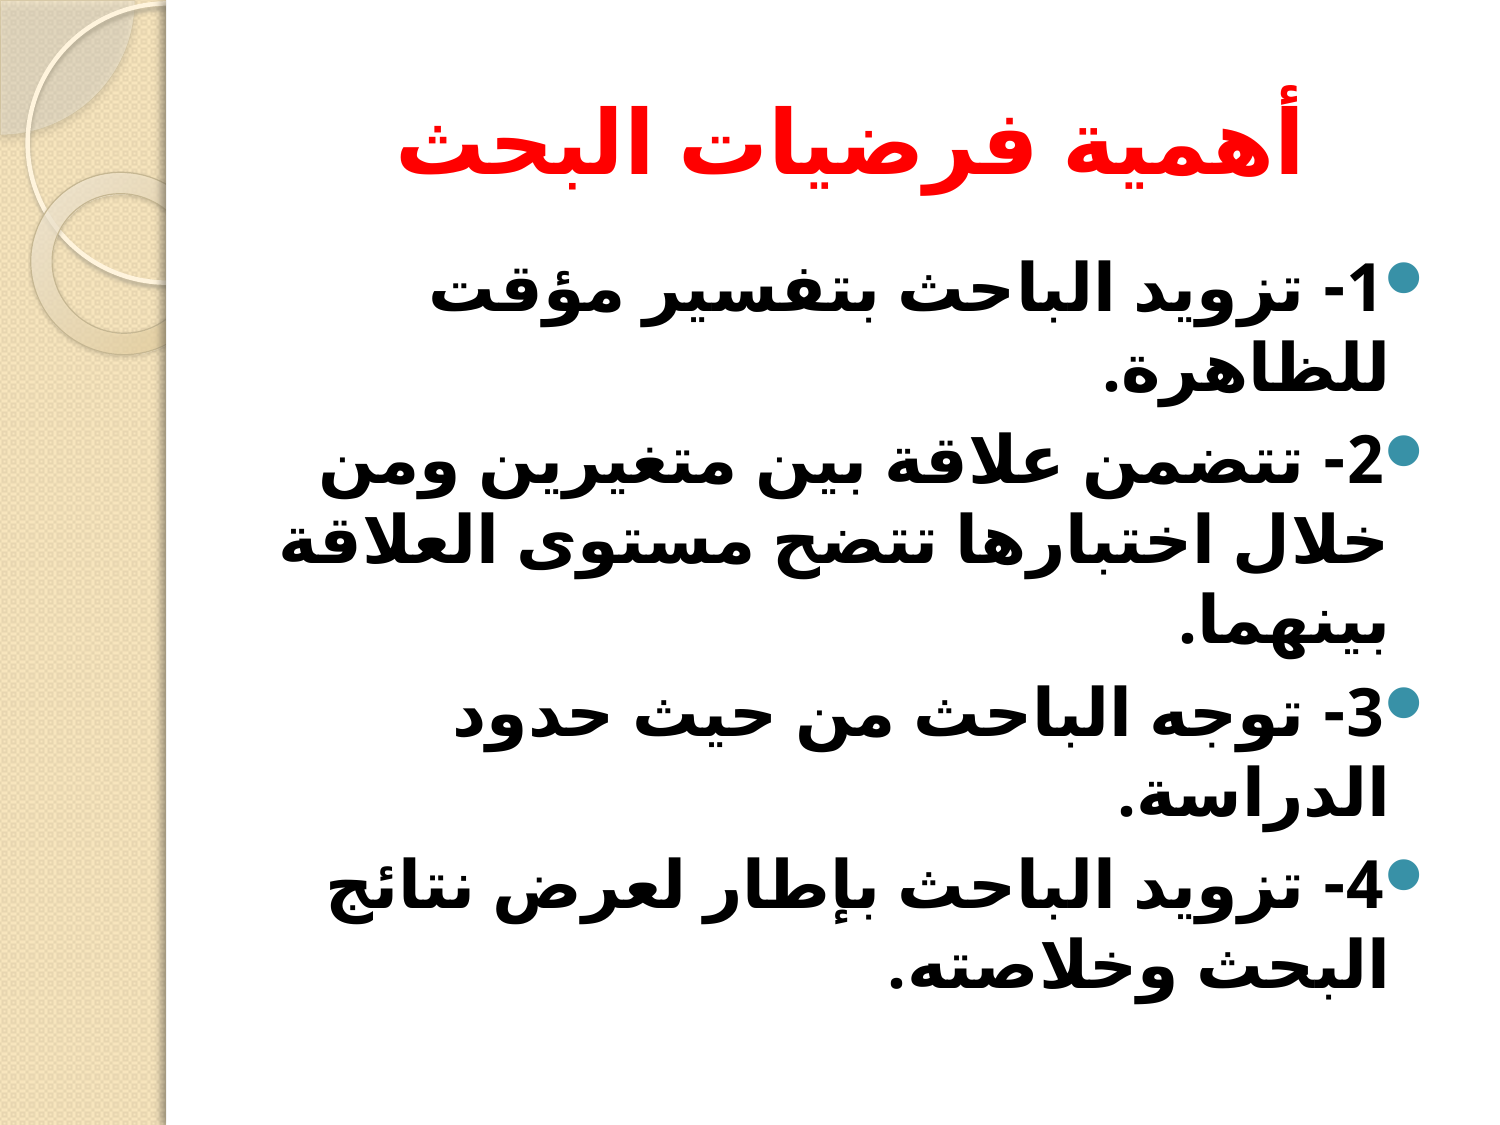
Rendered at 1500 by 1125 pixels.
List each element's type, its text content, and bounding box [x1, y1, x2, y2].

title أهمية فرضيات البحث [235, 45, 1466, 233]
list 1- تزويد الباحث بتفسير مؤقت للظاهرة. 2- تتضمن علاقة بين متغيرين ومن خلال اختبارها تتضح مستوى العلاقة بينهما. 3- توجه الباحث من حيث حدود الدراسة. 4- تزويد الباحث بإطار لعرض نتائج البحث وخلاصته. [235, 237, 1466, 1025]
